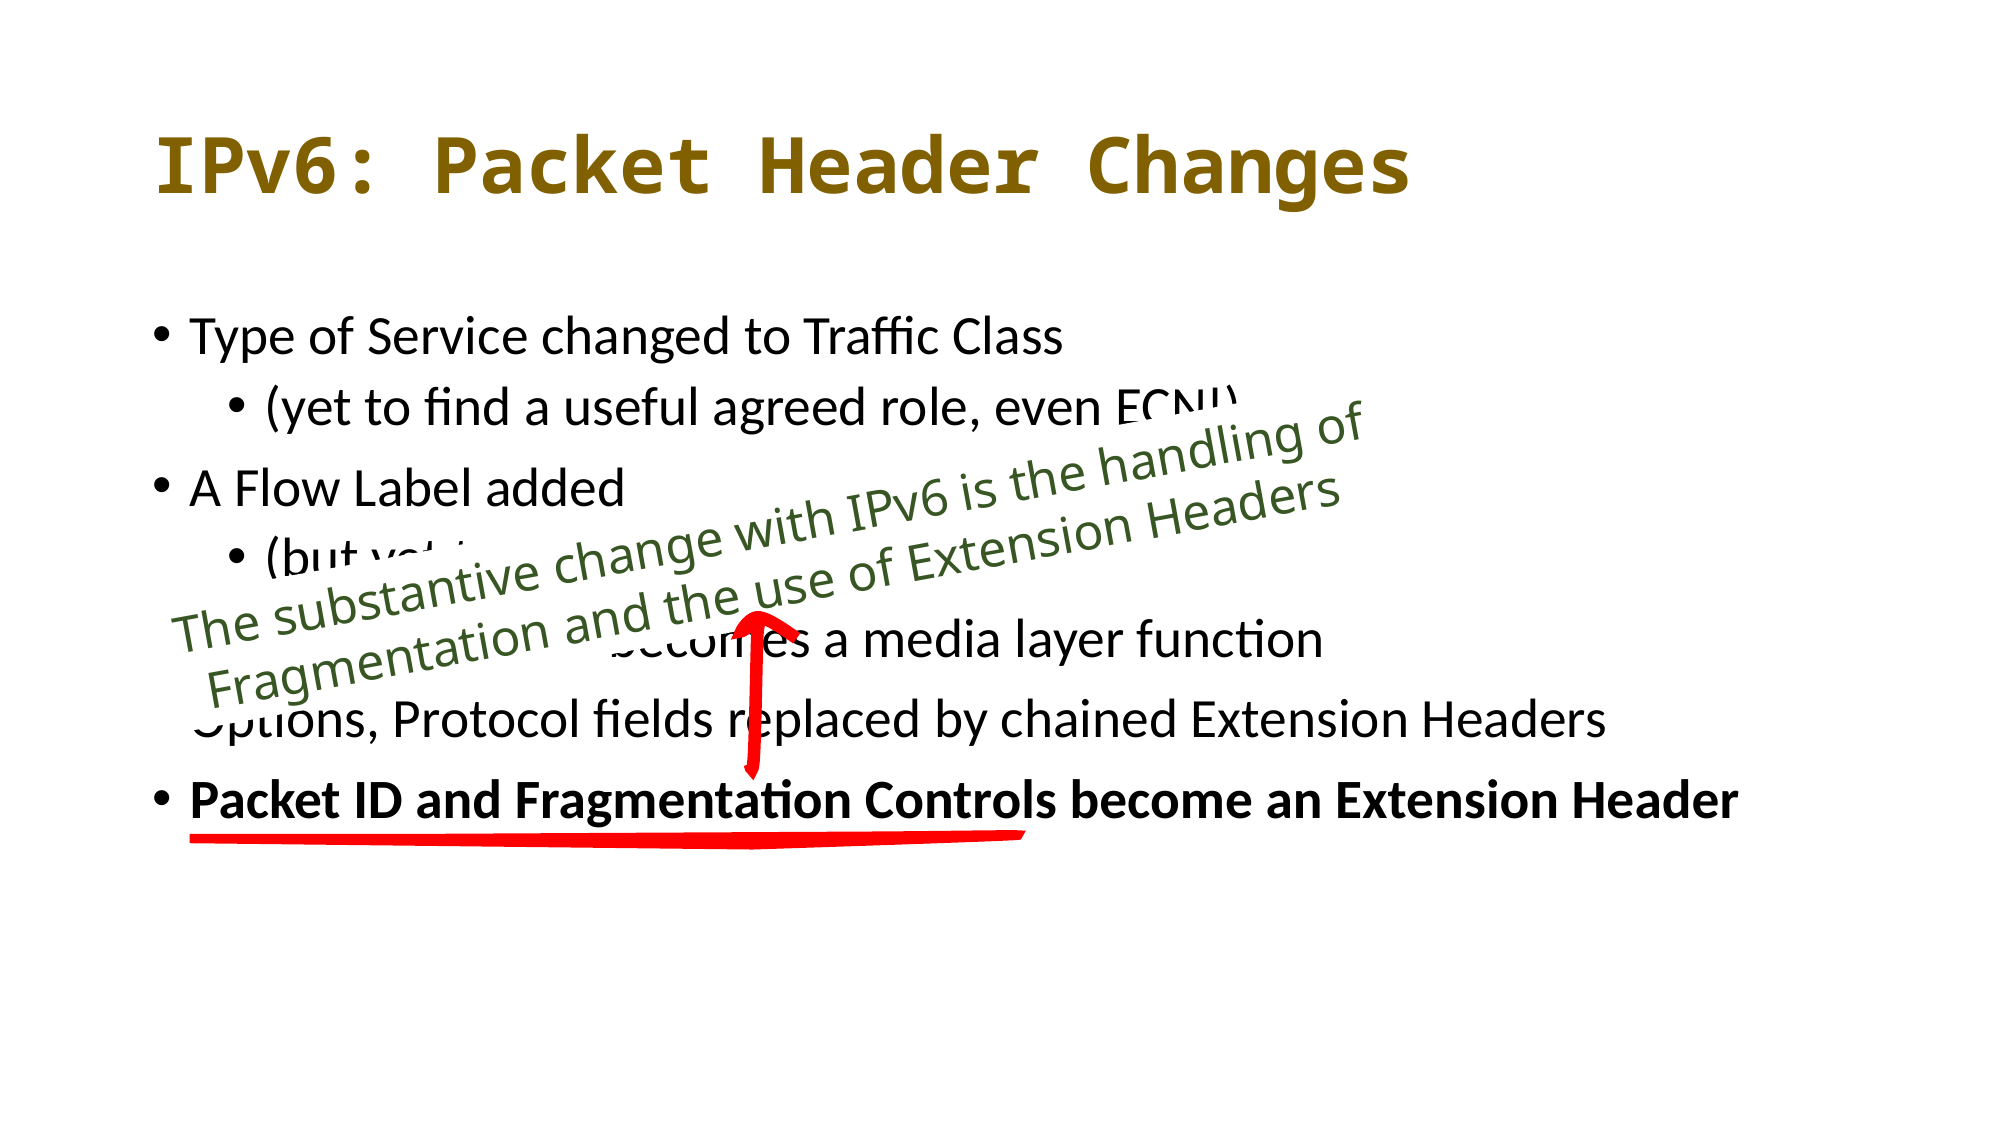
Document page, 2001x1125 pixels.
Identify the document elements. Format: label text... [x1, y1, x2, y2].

title IPv6: Packet Header Changes [137, 59, 1863, 278]
text_box [740, 616, 798, 771]
text_box The substantive change with IPv6 is the handling of Fragmentation and the use of Extension Headers [56, 361, 1492, 751]
text_box [189, 834, 1019, 846]
list Type of Service changed to Traffic Class (yet to find a useful agreed role, even ECN!) A Flow Label added (but yet to find a useful role!) Header Checksum becomes a media layer function Options, Protocol fields replaced by chained Extension Headers Packet ID and Fragmentation Controls become an Extension Header [137, 299, 1863, 1014]
